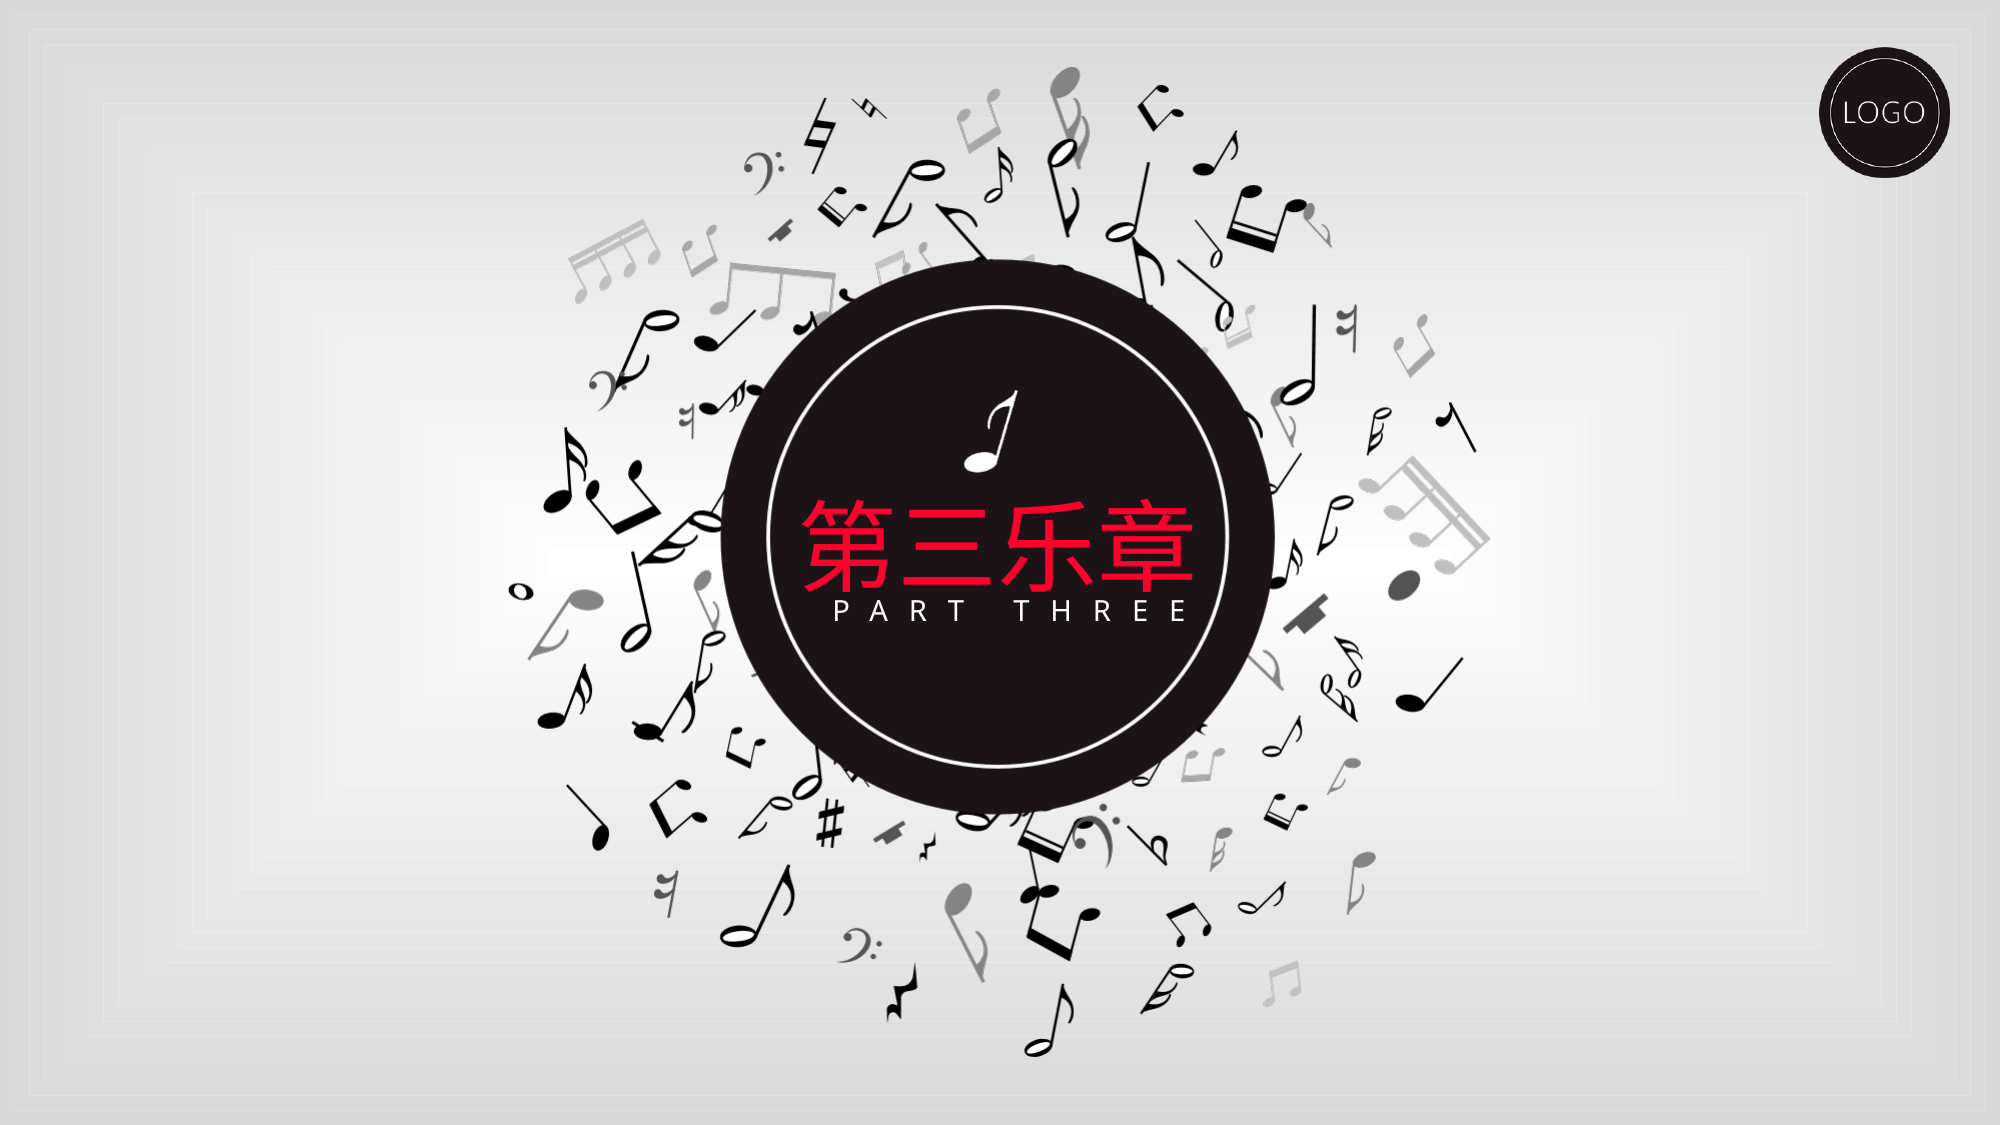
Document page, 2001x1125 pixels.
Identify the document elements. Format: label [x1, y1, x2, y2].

picture [508, 67, 1491, 1058]
text_box [806, 386, 1211, 636]
picture [1819, 46, 1950, 178]
